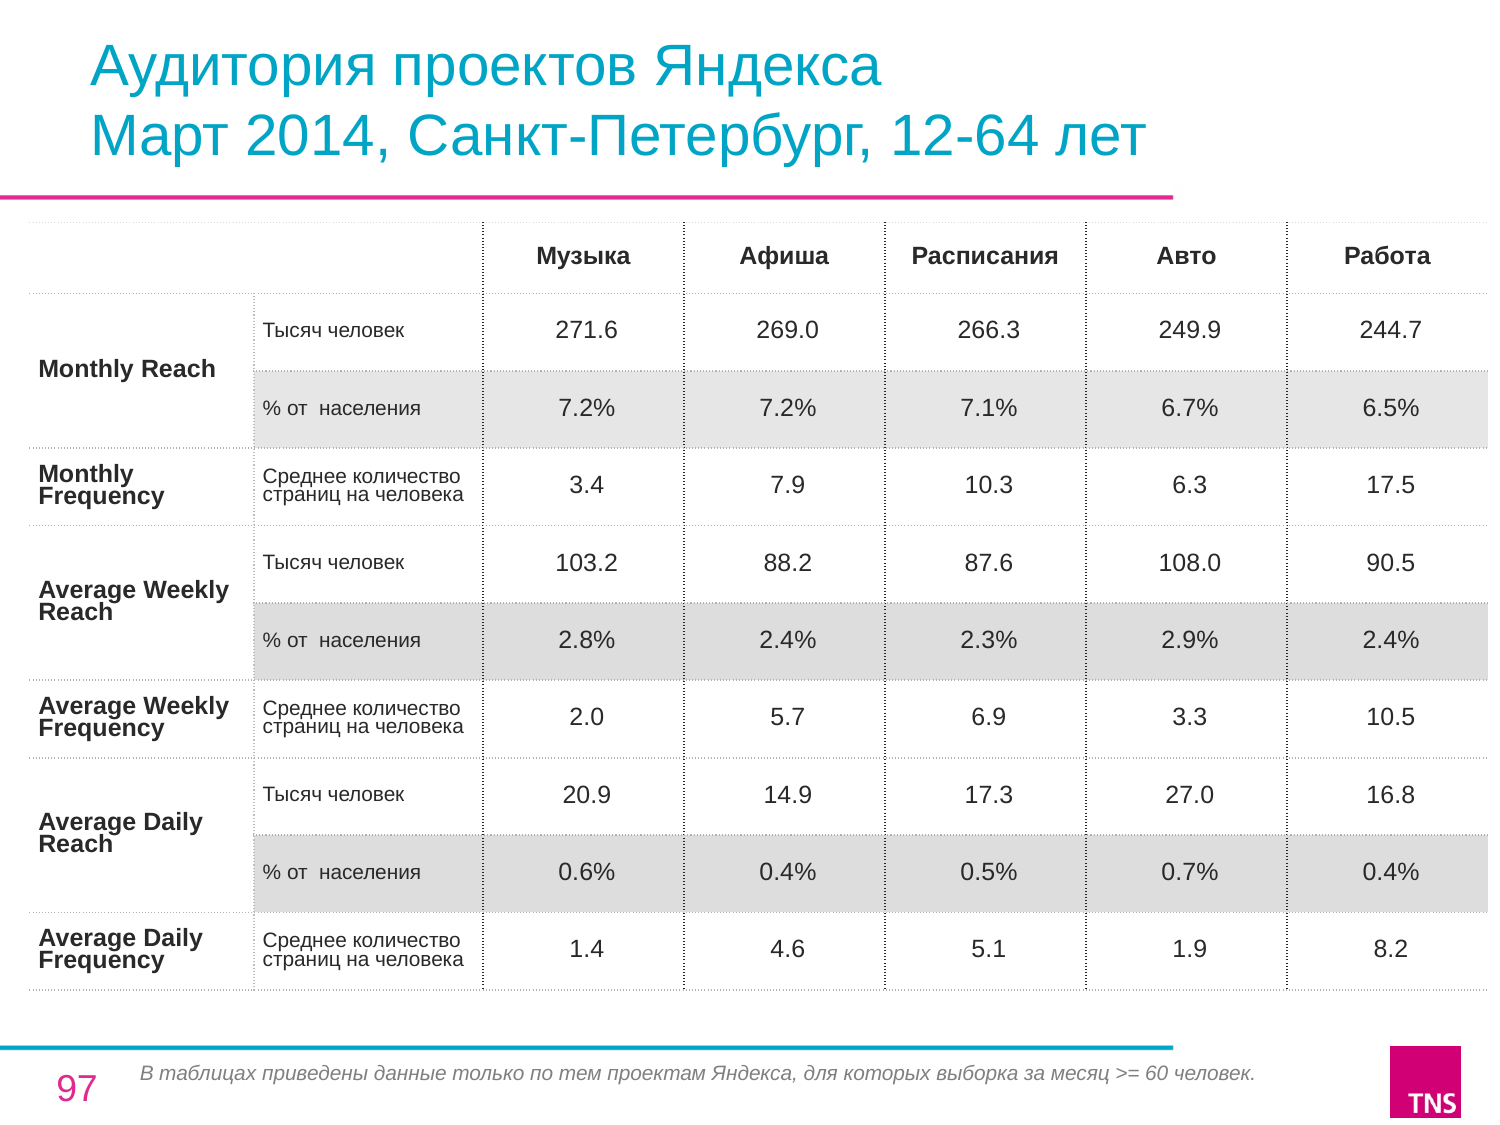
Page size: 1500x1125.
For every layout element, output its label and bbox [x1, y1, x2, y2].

table_header [29, 223, 1488, 294]
title [74, 8, 1476, 187]
text_box [124, 1052, 1463, 1092]
slide_number [40, 1055, 392, 1125]
table_cell [29, 294, 1488, 990]
picture [0, 0, 1500, 1125]
